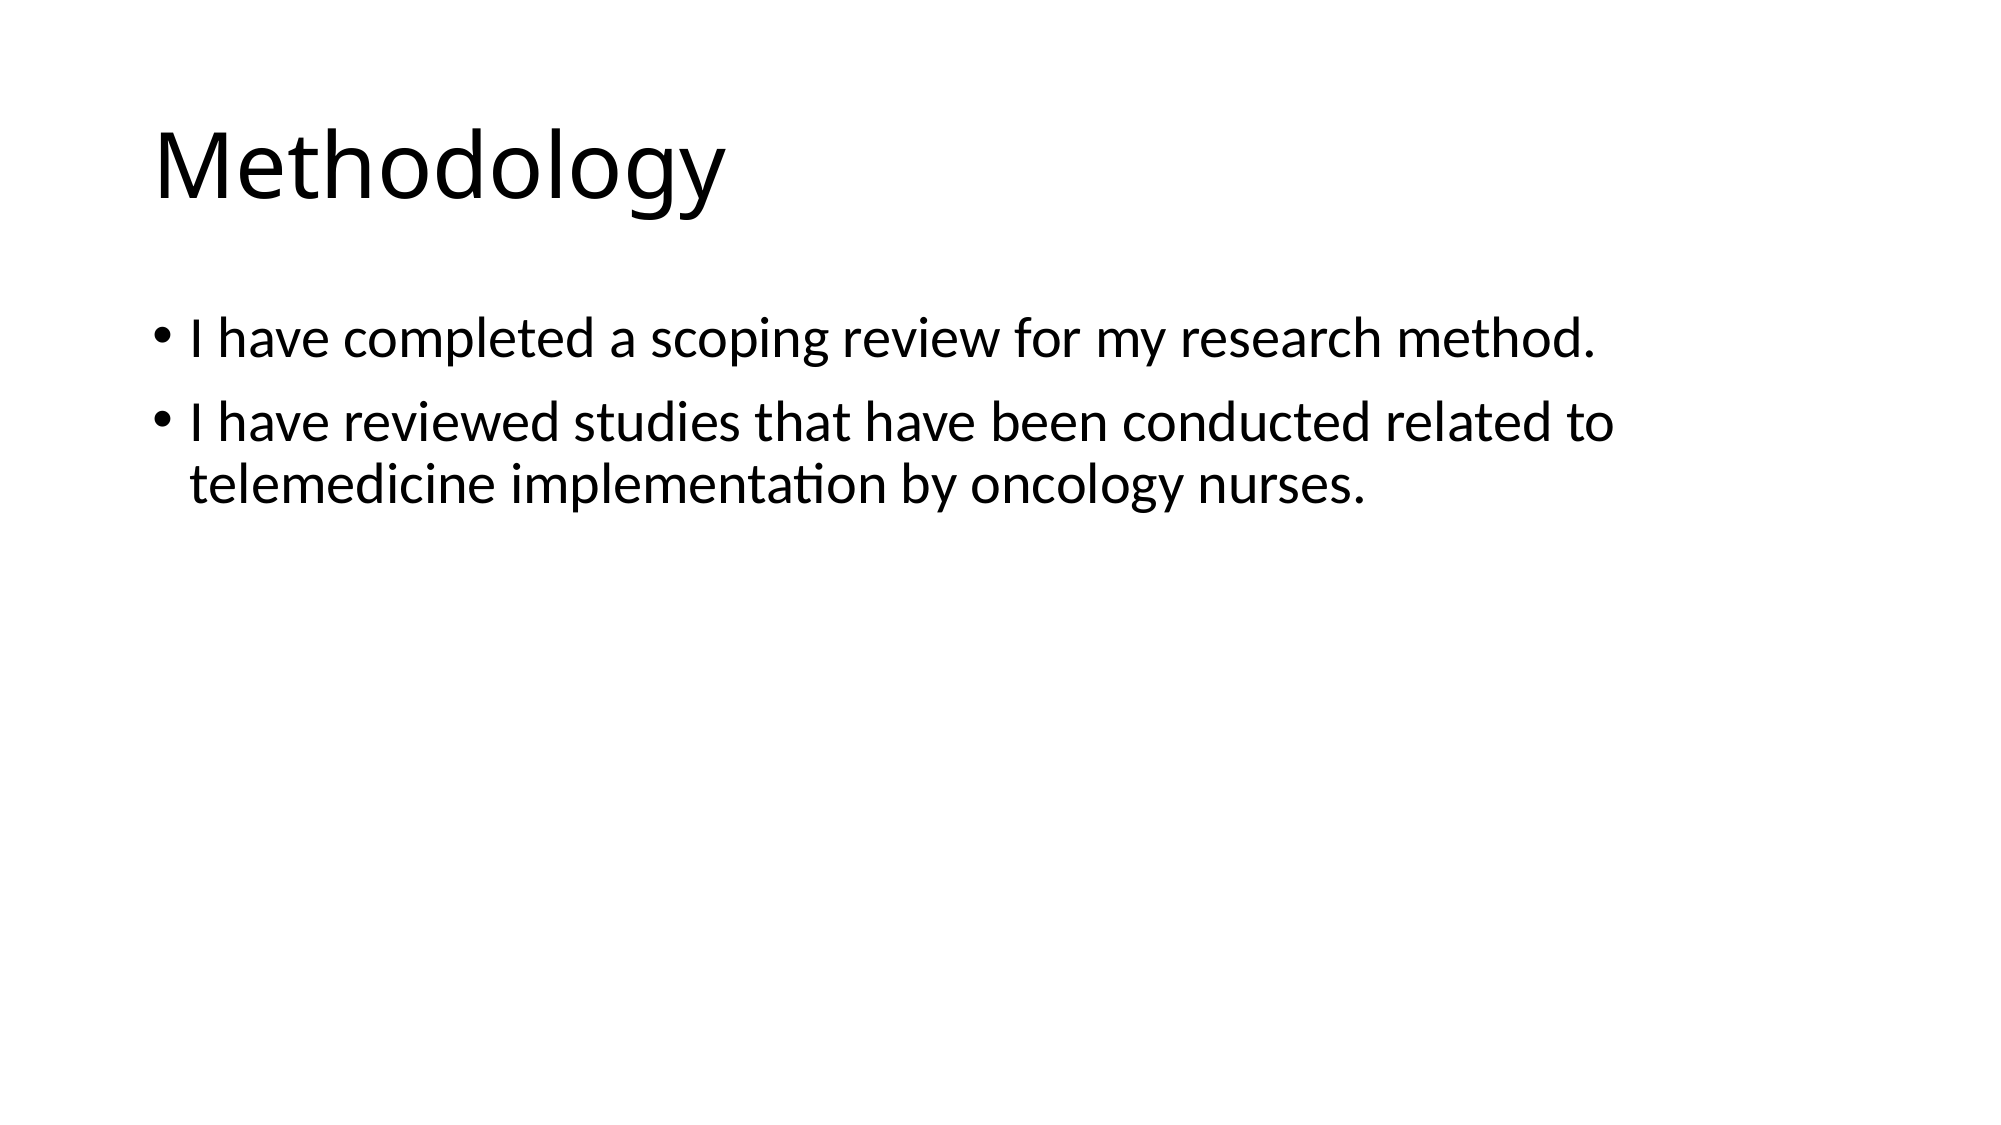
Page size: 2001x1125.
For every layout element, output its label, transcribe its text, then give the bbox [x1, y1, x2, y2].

title Methodology [137, 59, 1863, 278]
list I have completed a scoping review for my research method. I have reviewed studies that have been conducted related to telemedicine implementation by oncology nurses. [137, 299, 1863, 1014]
